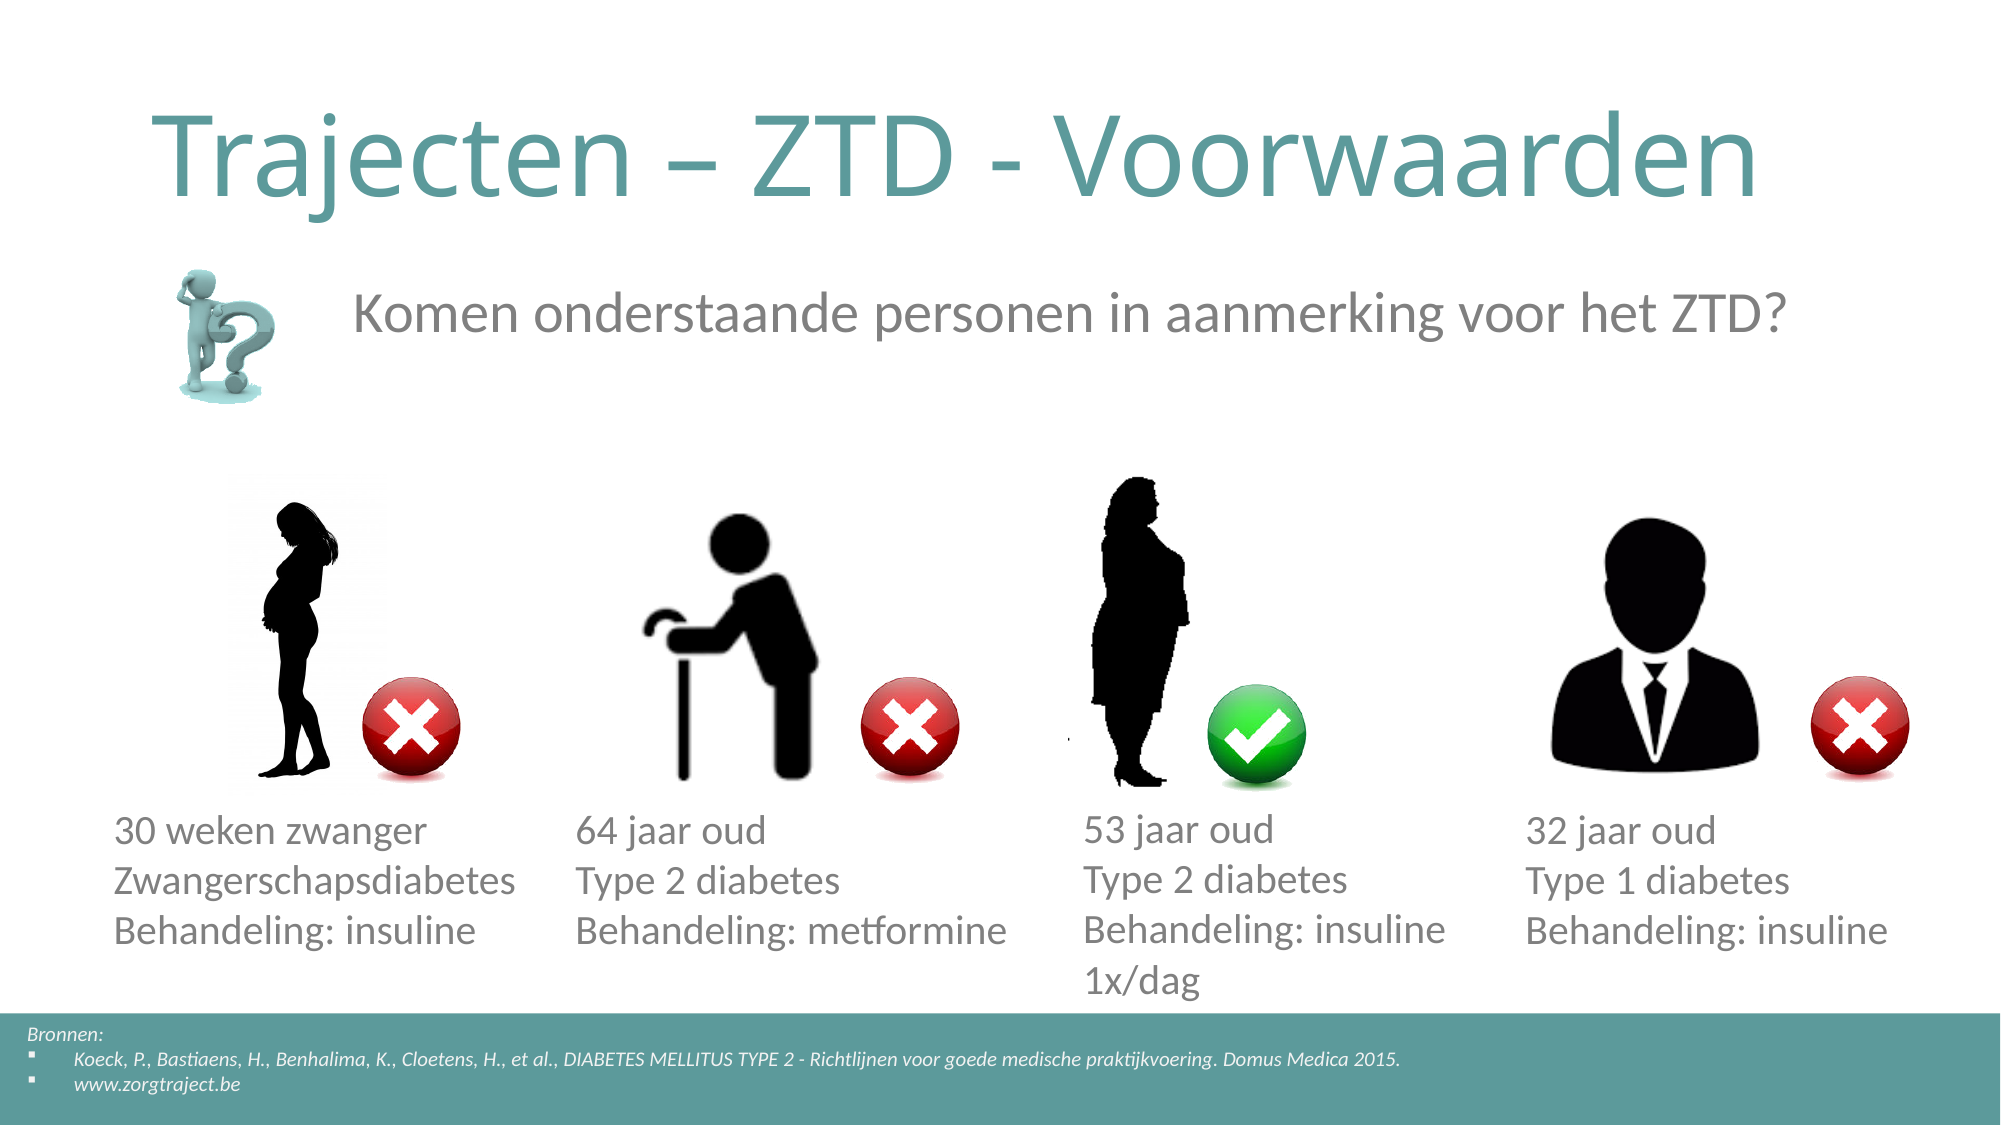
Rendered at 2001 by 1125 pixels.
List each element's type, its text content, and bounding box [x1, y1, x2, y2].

picture [136, 252, 296, 413]
picture [228, 474, 469, 796]
text_box 53 jaar oud Type 2 diabetes Behandeling: insuline 1x/dag [1068, 794, 1485, 1010]
text_box Komen onderstaande personen in aanmerking voor het ZTD? [339, 266, 1855, 352]
text_box Bronnen: Koeck, P., Bastiaens, H., Benhalima, K., Cloetens, H., et al., DIABETES MELLITUS TYPE 2 - Richtlijnen voor goede medische praktijkvoering. Domus Medica 2015. www.zorgtraject.be [12, 1013, 2000, 1103]
text_box 32 jaar oud Type 1 diabetes Behandeling: insuline [1510, 795, 2000, 960]
text_box 30 weken zwanger Zwangerschapsdiabetes Behandeling: insuline [98, 795, 551, 961]
title Trajecten – ZTD - Voorwaarden [136, 22, 1898, 229]
picture [1067, 471, 1192, 796]
picture [1406, 514, 1918, 795]
picture [589, 500, 968, 796]
text_box 64 jaar oud Type 2 diabetes Behandeling: metformine [560, 795, 1050, 961]
picture [1198, 669, 1312, 804]
